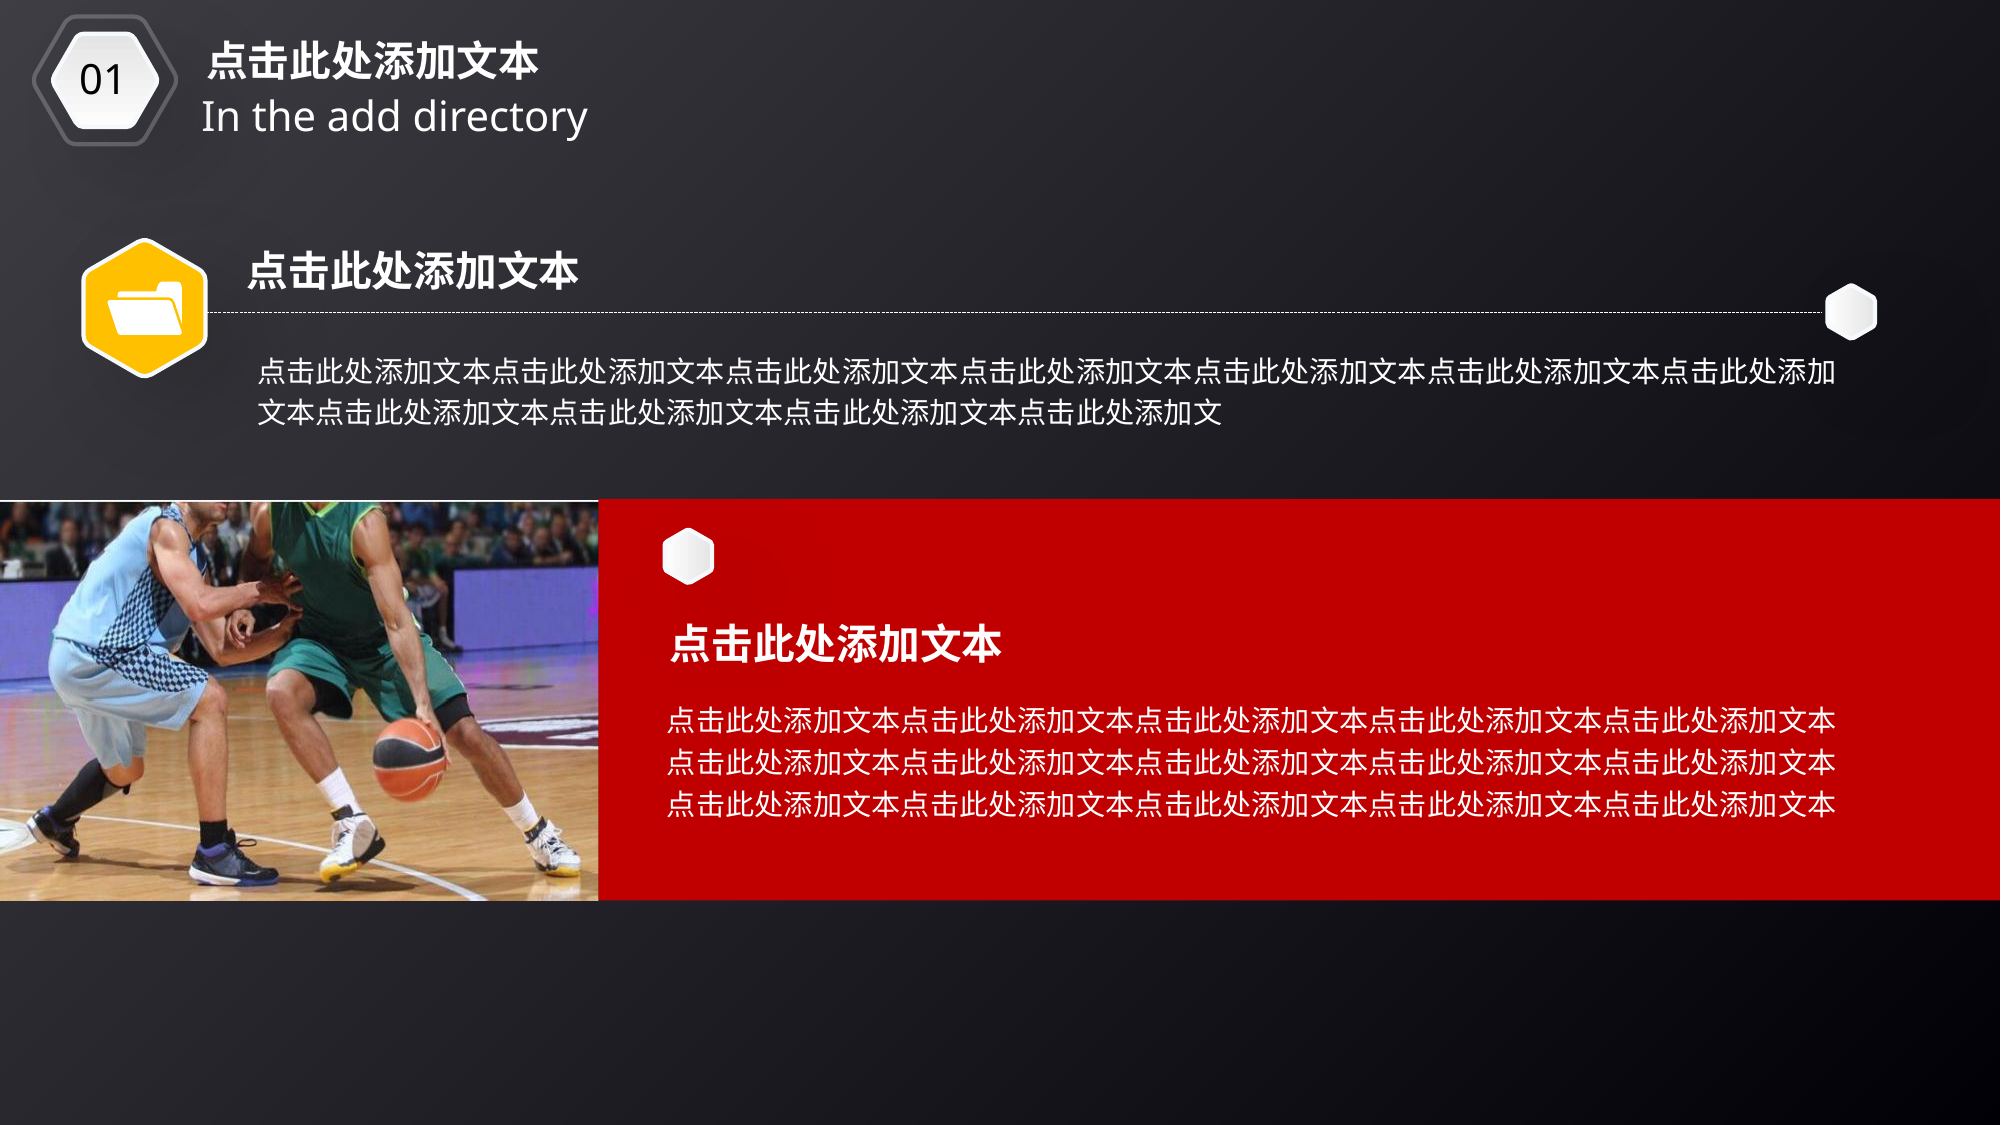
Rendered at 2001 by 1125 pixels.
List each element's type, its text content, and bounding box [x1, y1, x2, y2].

text_box [1826, 284, 1877, 338]
text_box [663, 528, 714, 584]
text_box 点击此处添加文本 [191, 27, 556, 82]
text_box 点击此处添加文本点击此处添加文本点击此处添加文本点击此处添加文本点击此处添加文本 点击此处添加文本点击此处添加文本点击此处添加文本点击此处添加文本点击此处添加文本 点击此处添加文本点击此处添加文本点击此处添加文本点击此处添加文本点击此处添加文本 [652, 688, 1916, 829]
text_box In the add directory [223, 82, 603, 148]
picture [0, 500, 599, 901]
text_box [83, 240, 206, 377]
text_box [597, 498, 2000, 901]
text_box 点击此处添加文本 [654, 610, 1019, 675]
text_box 点击此处添加文本点击此处添加文本点击此处添加文本点击此处添加文本点击此处添加文本点击此处添加文本点击此处添加文本点击此处添加文本点击此处添加文本点击此处添加文本点击此处添加文 [242, 338, 1875, 438]
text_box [34, 16, 177, 145]
text_box 点击此处添加文本 [231, 237, 596, 302]
